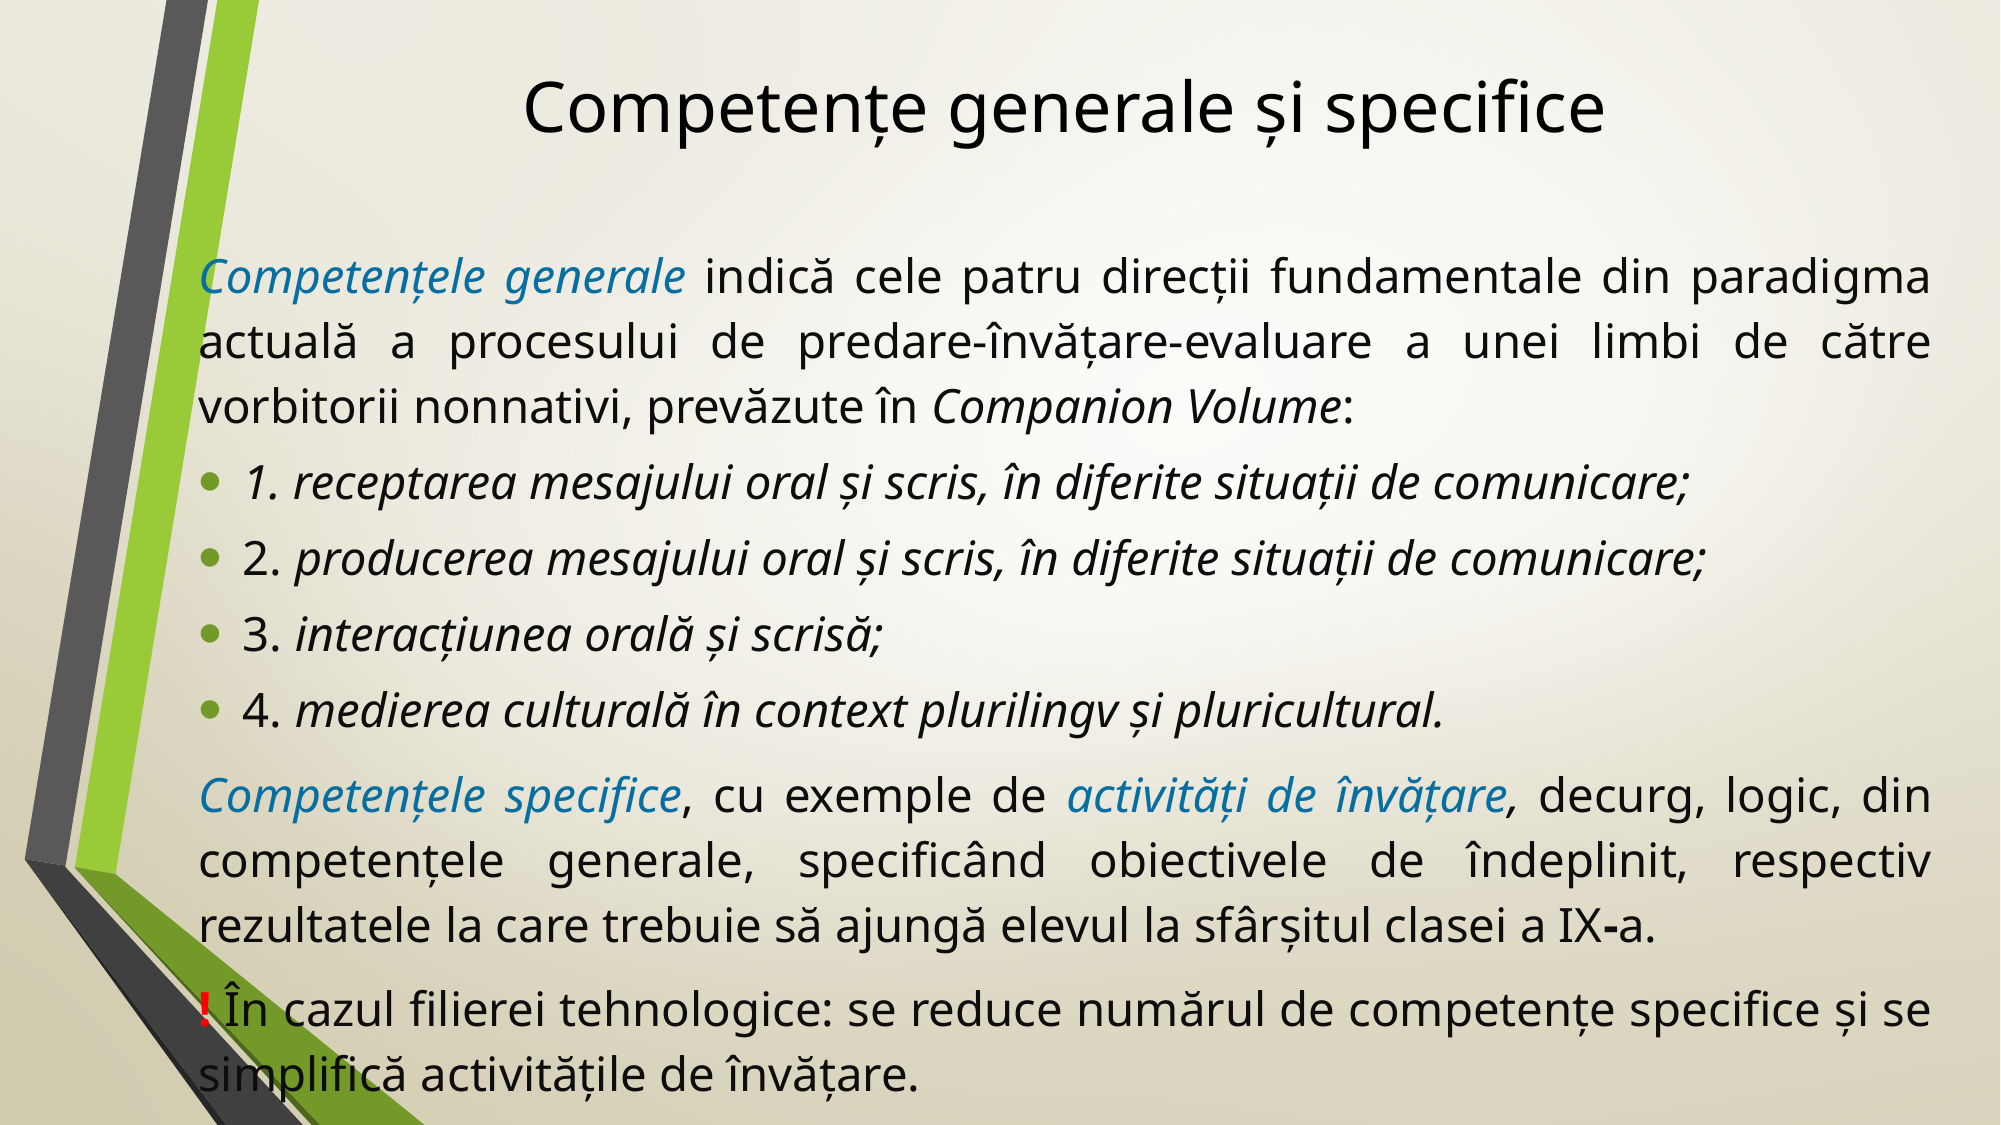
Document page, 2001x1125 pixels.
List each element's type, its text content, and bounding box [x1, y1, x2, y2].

list Competențele generale indică cele patru direcții fundamentale din paradigma actuală a procesului de predare-învățare-evaluare a unei limbi de către vorbitorii nonnativi, prevăzute în Companion Volume: 1. receptarea mesajului oral și scris, în diferite situații de comunicare; 2. producerea mesajului oral și scris, în diferite situații de comunicare; 3. interacțiunea orală și scrisă; 4. medierea culturală în context plurilingv și pluricultural. Competențele specifice, cu exemple de activități de învățare, decurg, logic, din competențele generale, specificând obiectivele de îndeplinit, respectiv rezultatele la care trebuie să ajungă elevul la sfârșitul clasei a IX-a. ! În cazul filierei tehnologice: se reduce numărul de competențe specifice și se simplifică activitățile de învățare. [183, 154, 1948, 1125]
title Competențe generale și specifice [243, 55, 1887, 154]
